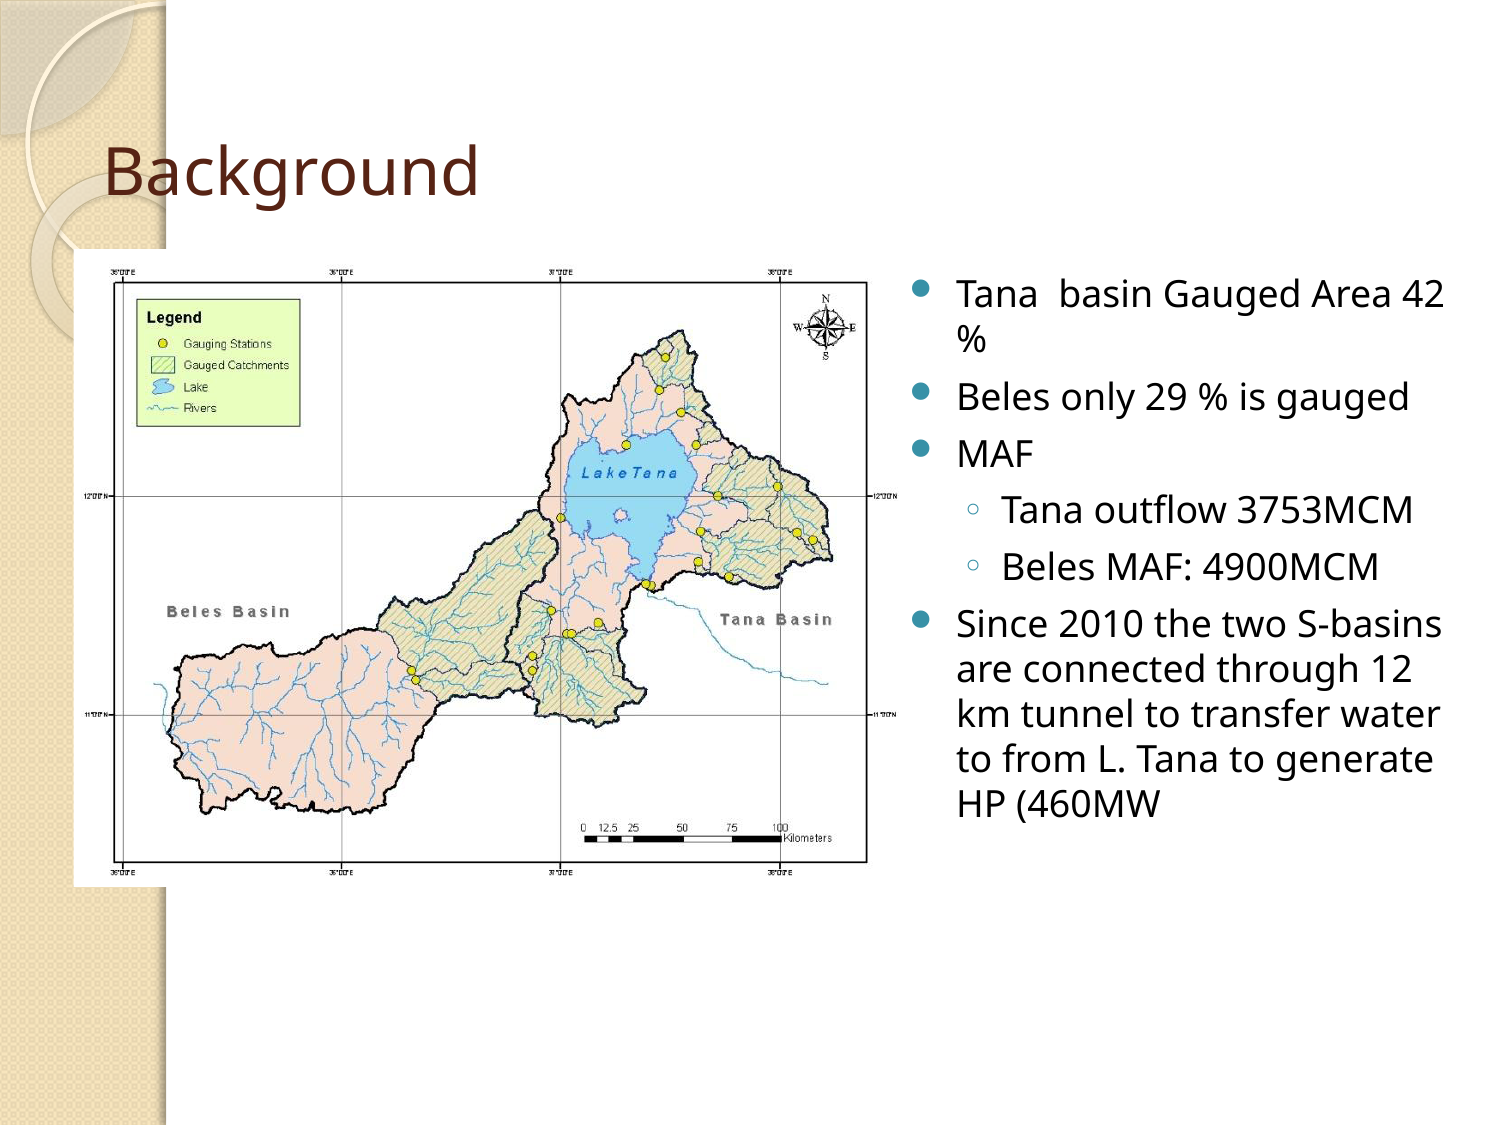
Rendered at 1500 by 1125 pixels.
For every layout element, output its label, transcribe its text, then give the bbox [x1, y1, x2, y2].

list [73, 249, 900, 887]
list Tana basin Gauged Area 42 % Beles only 29 % is gauged MAF Tana outflow 3753MCM Beles MAF: 4900MCM Since 2010 the two S-basins are connected through 12 km tunnel to transfer water to from L. Tana to generate HP (460MW [881, 262, 1463, 1005]
title Background [87, 112, 1438, 225]
